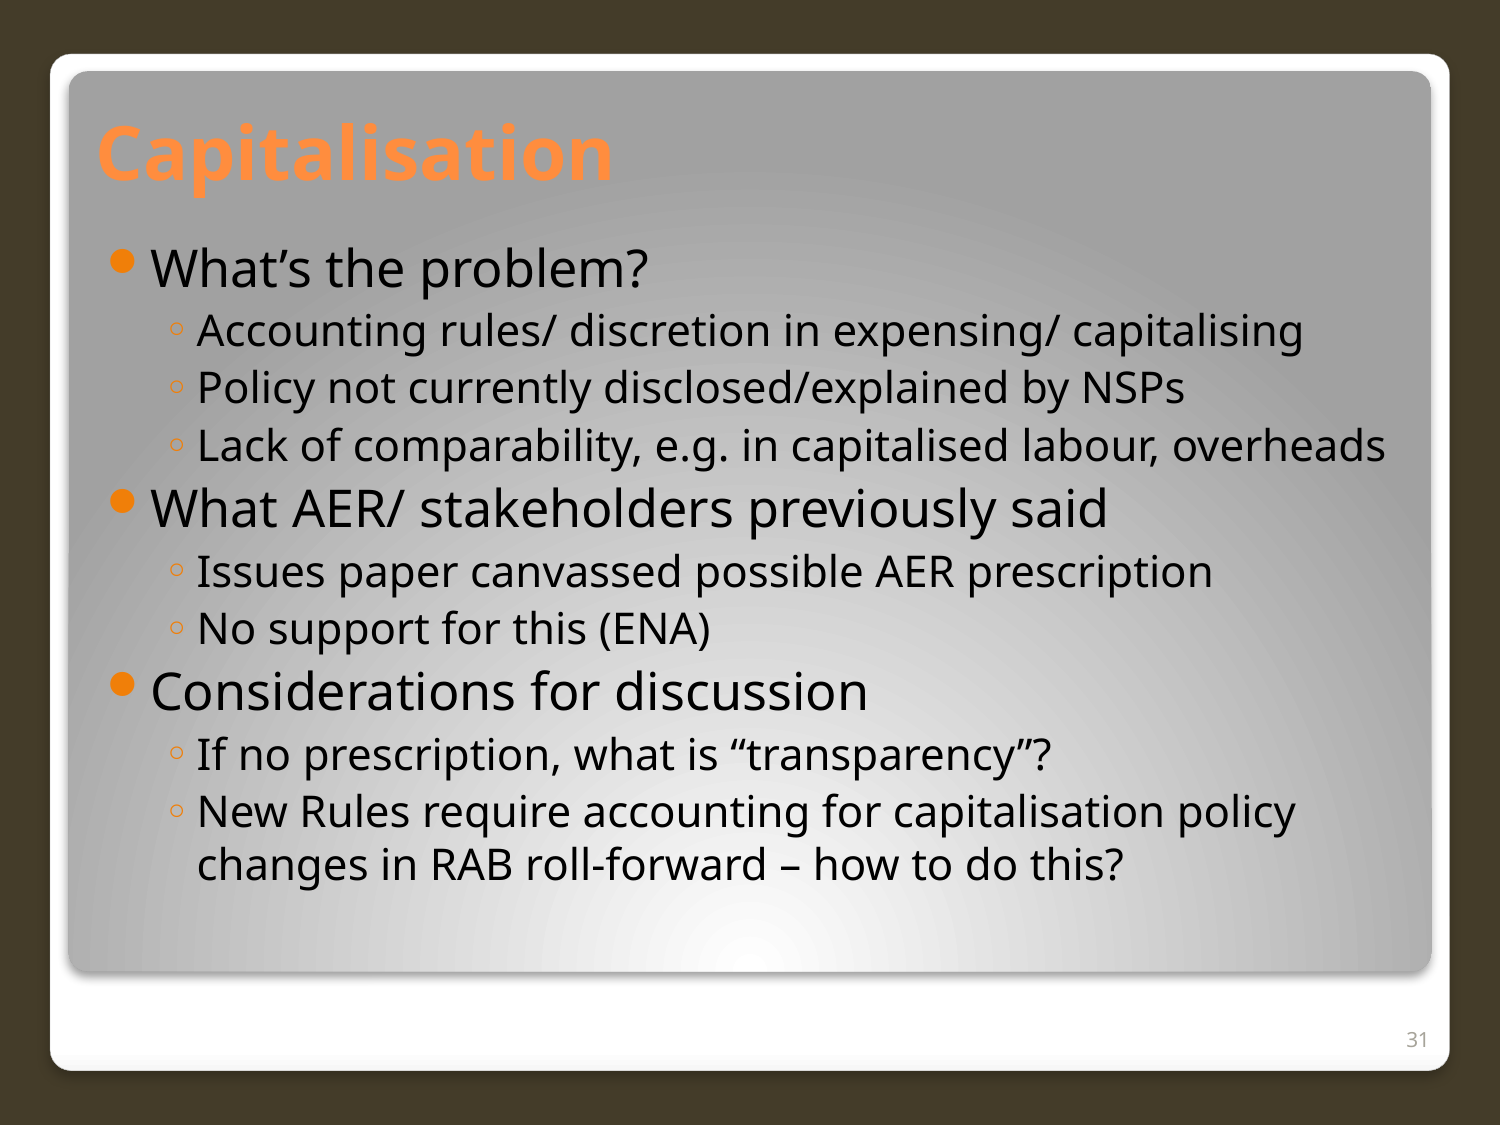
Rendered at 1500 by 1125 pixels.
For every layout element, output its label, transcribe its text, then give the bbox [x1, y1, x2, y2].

slide_number 31 [1369, 1002, 1445, 1063]
title Capitalisation [80, 30, 1424, 204]
list What’s the problem? Accounting rules/ discretion in expensing/ capitalising Policy not currently disclosed/explained by NSPs Lack of comparability, e.g. in capitalised labour, overheads What AER/ stakeholders previously said Issues paper canvassed possible AER prescription No support for this (ENA) Considerations for discussion If no prescription, what is “transparency”? New Rules require accounting for capitalisation policy changes in RAB roll-forward – how to do this? [76, 219, 1420, 1036]
